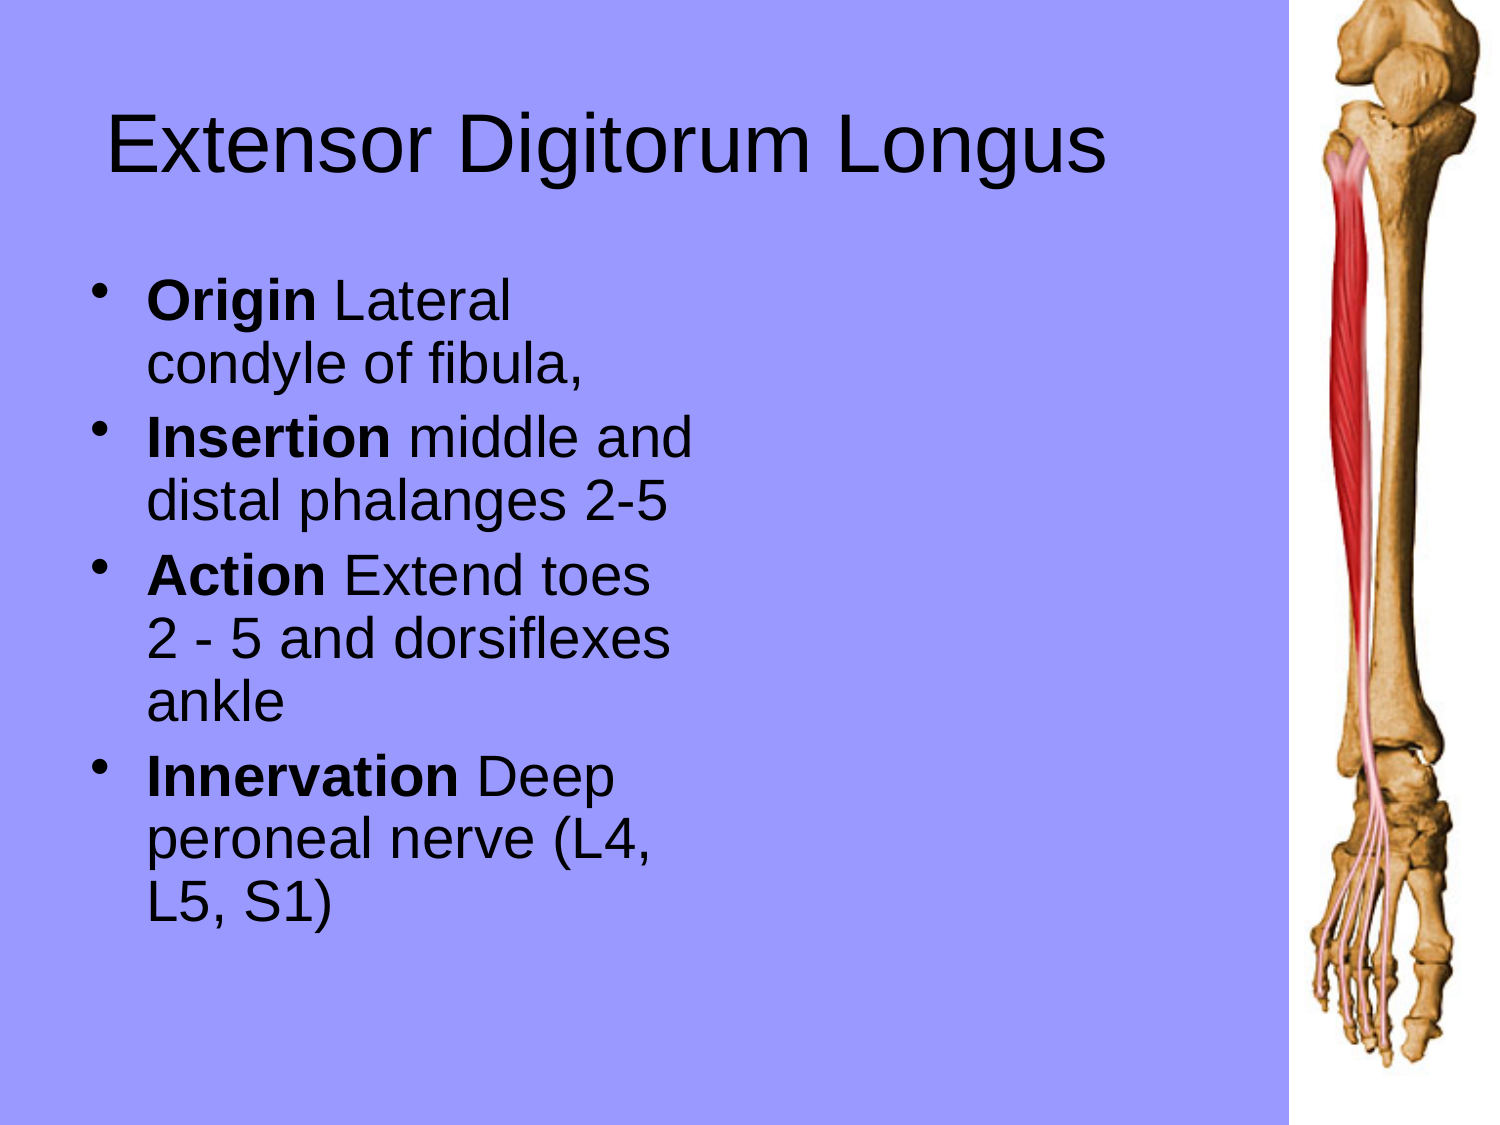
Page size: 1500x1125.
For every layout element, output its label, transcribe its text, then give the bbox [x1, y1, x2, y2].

title Extensor Digitorum Longus [75, 45, 1163, 233]
list Origin Lateral condyle of fibula, Insertion middle and distal phalanges 2-5 Action Extend toes 2 - 5 and dorsiflexes ankle Innervation Deep peroneal nerve (L4, L5, S1) [75, 262, 738, 1005]
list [1289, 0, 1500, 1125]
